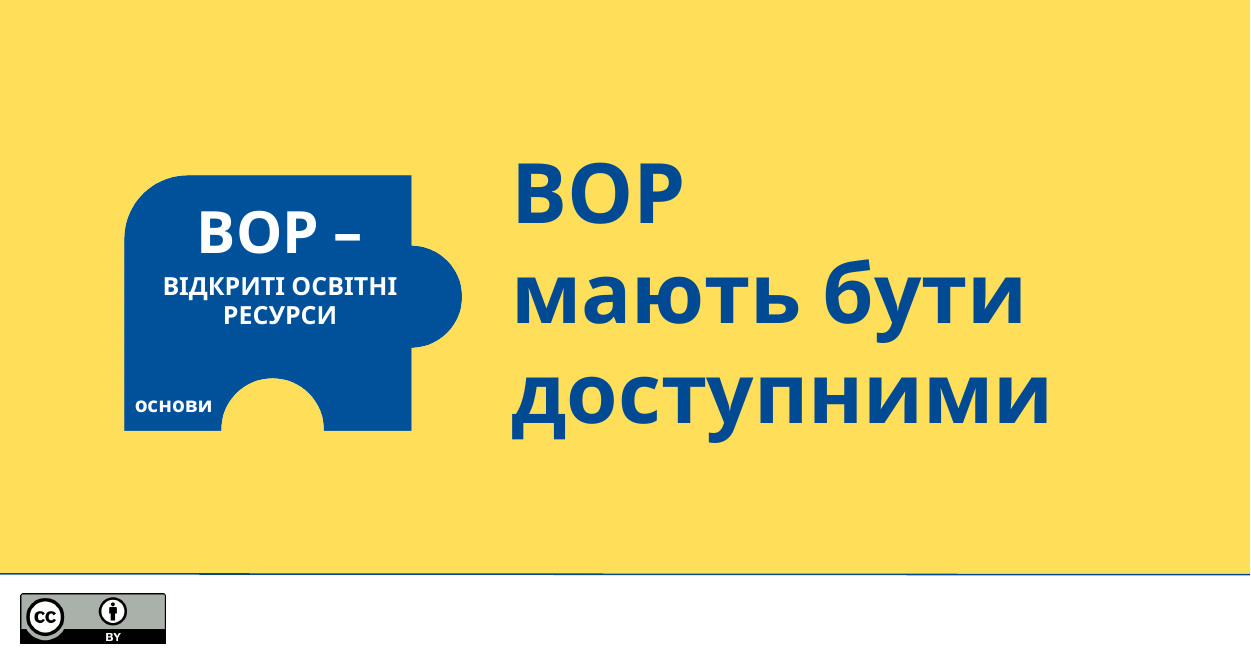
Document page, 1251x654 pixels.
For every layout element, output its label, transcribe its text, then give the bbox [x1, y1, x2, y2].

picture [124, 174, 462, 432]
text_box BOP мають бути доступними [499, 128, 1156, 453]
picture [20, 592, 166, 645]
text_box BOP – ВІДКРИТІ ОСВІТНІ РЕСУРСИ основи [110, 154, 450, 506]
text_box [0, 582, 1250, 654]
